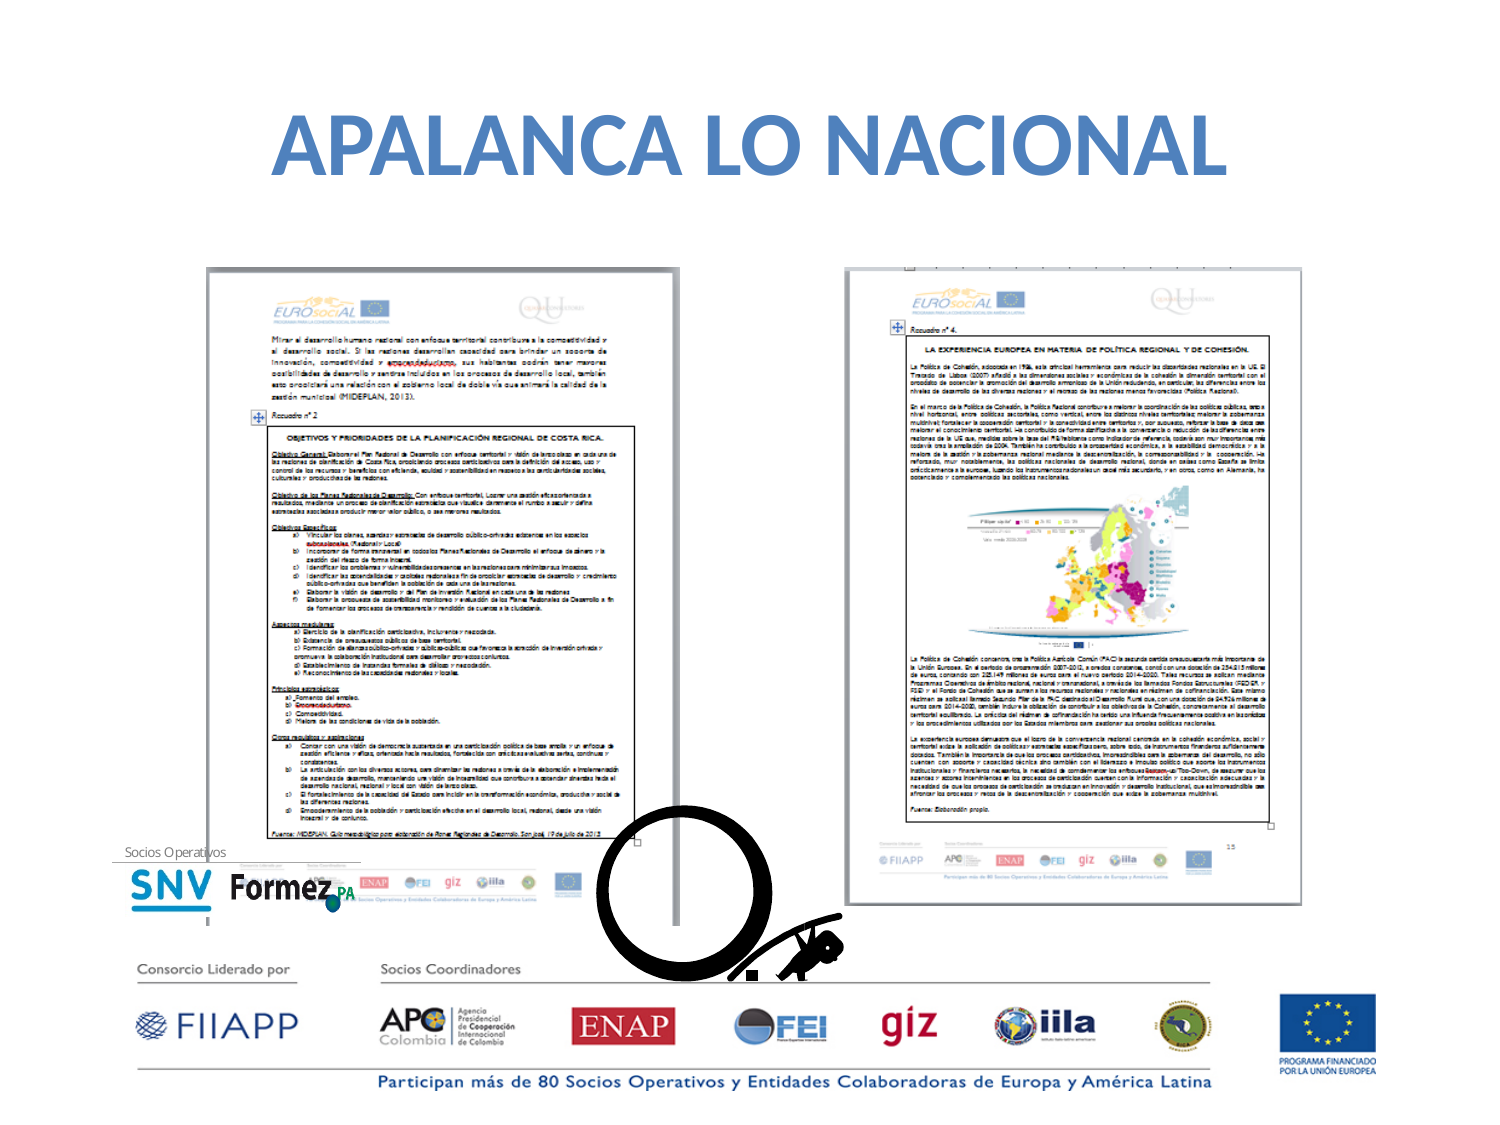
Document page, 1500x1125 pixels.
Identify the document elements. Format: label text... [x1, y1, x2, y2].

picture [111, 266, 1377, 1092]
title Apalanca lo nacional [75, 45, 1425, 233]
